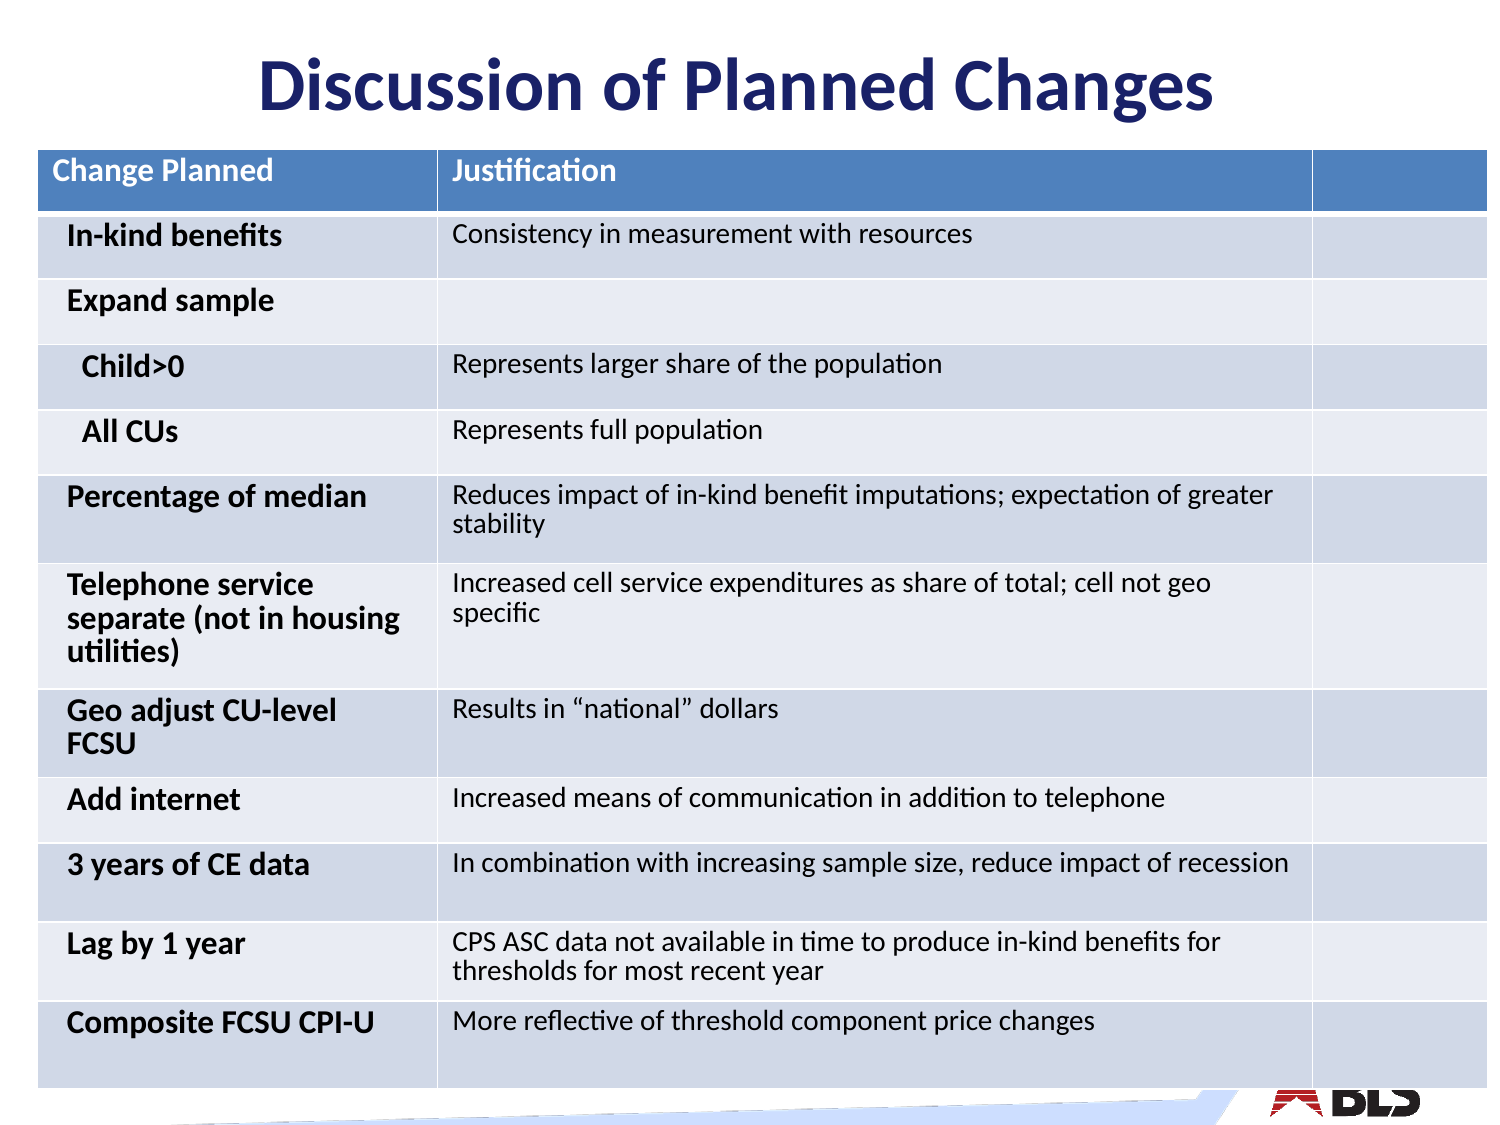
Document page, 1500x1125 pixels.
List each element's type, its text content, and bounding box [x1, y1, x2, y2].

table_cell [1313, 564, 1487, 688]
table_cell Results in “national” dollars [438, 690, 1312, 777]
picture [40, 1090, 1425, 1125]
table_cell [1313, 844, 1487, 921]
table_cell Add internet [38, 778, 437, 842]
table_cell In-kind benefits [38, 217, 437, 278]
table_cell Increased cell service expenditures as share of total; cell not geo specific [438, 564, 1312, 688]
table_cell [1313, 345, 1487, 409]
table_cell Child>0 [38, 345, 437, 409]
table_header [1313, 150, 1487, 211]
table_cell [1313, 778, 1487, 842]
table_cell CPS ASC data not available in time to produce in-kind benefits for thresholds for most recent year [438, 923, 1312, 1000]
table_cell More reflective of threshold component price changes [438, 1002, 1312, 1088]
table_cell [1313, 923, 1487, 1000]
table_header Justification [438, 150, 1312, 211]
table_cell Lag by 1 year [38, 923, 437, 1000]
table_cell Percentage of median [38, 476, 437, 563]
table_cell [1313, 476, 1487, 563]
table_cell [1313, 1002, 1487, 1088]
table_cell Increased means of communication in addition to telephone [438, 778, 1312, 842]
table_cell Reduces impact of in-kind benefit imputations; expectation of greater stability [438, 476, 1312, 563]
table_cell Expand sample [38, 280, 437, 344]
table_cell Represents larger share of the population [438, 345, 1312, 409]
table_cell Geo adjust CU-level FCSU [38, 690, 437, 777]
table_cell Consistency in measurement with resources [438, 217, 1312, 278]
table_cell In combination with increasing sample size, reduce impact of recession [438, 844, 1312, 921]
table_cell [1313, 690, 1487, 777]
table_cell Represents full population [438, 411, 1312, 474]
table_cell Composite FCSU CPI-U [38, 1002, 437, 1088]
table_cell Telephone service separate (not in housing utilities) [38, 564, 437, 688]
table_header Change Planned [38, 150, 437, 211]
table_cell All CUs [38, 411, 437, 474]
table_cell [1313, 217, 1487, 278]
table_cell [1313, 280, 1487, 344]
table_cell [438, 280, 1312, 344]
table_cell [1313, 411, 1487, 474]
title Discussion of Planned Changes [99, 0, 1375, 148]
table_cell 3 years of CE data [38, 844, 437, 921]
